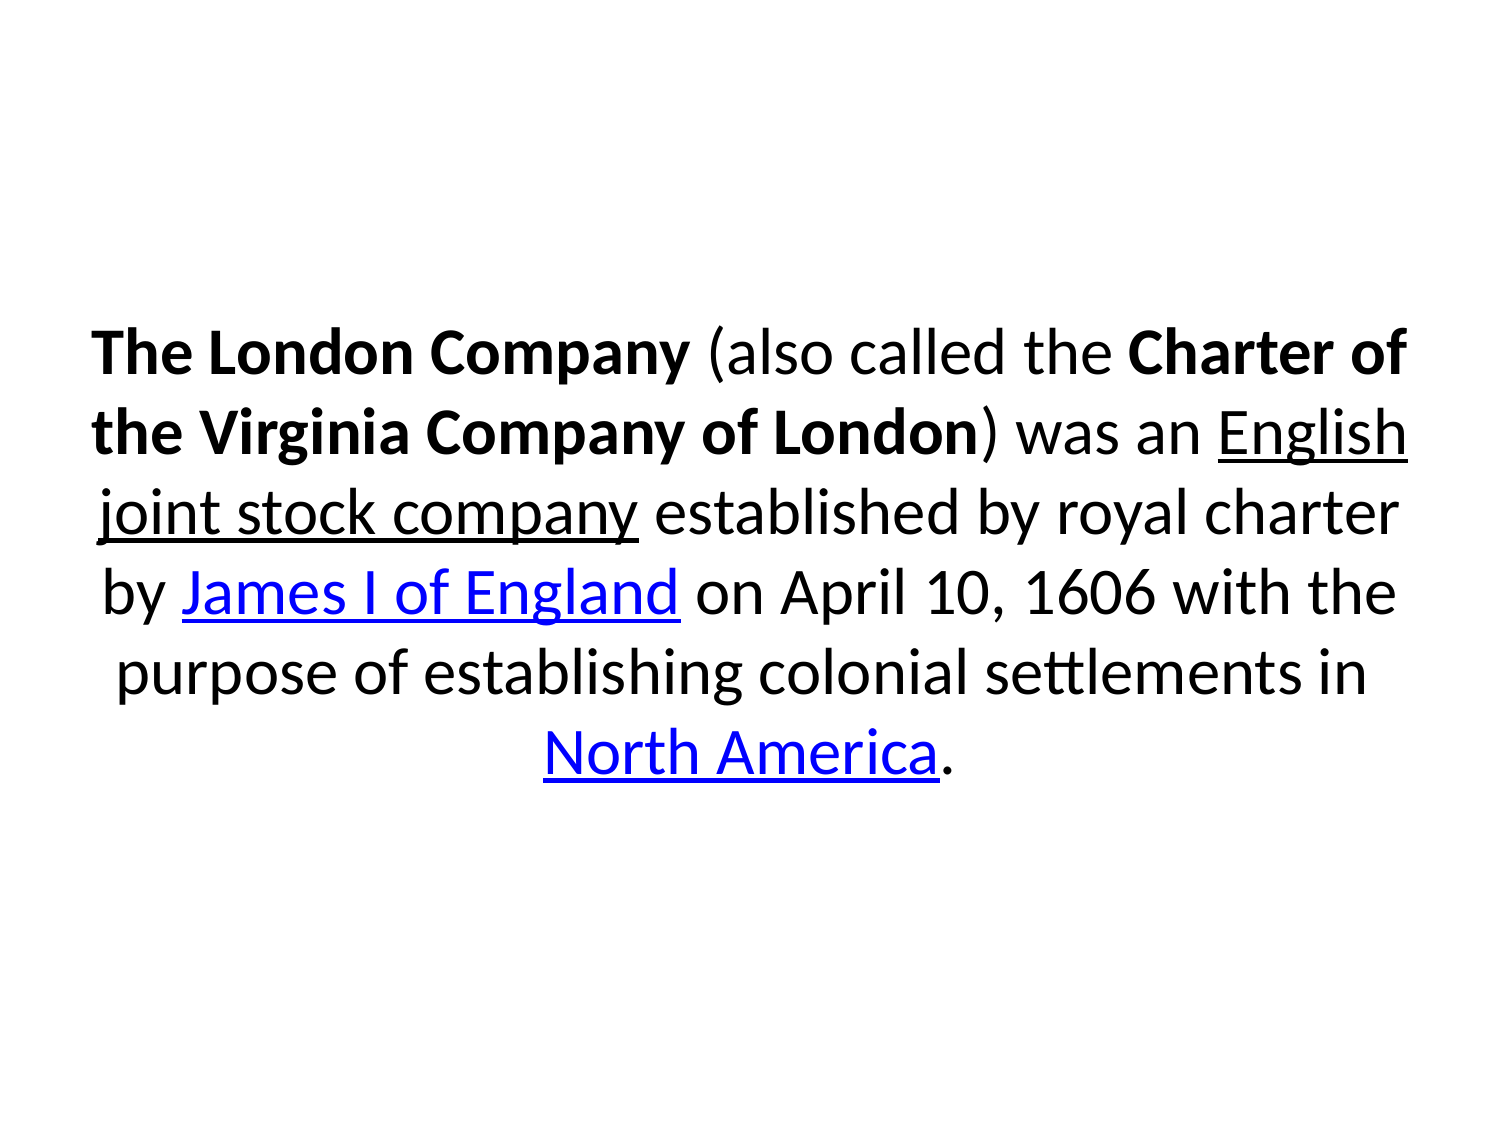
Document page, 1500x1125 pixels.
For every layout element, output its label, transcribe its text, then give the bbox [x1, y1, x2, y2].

title The London Company (also called the Charter of the Virginia Company of London) was an English joint stock company established by royal charter by James I of England on April 10, 1606 with the purpose of establishing colonial settlements in North America. [74, 44, 1426, 1051]
